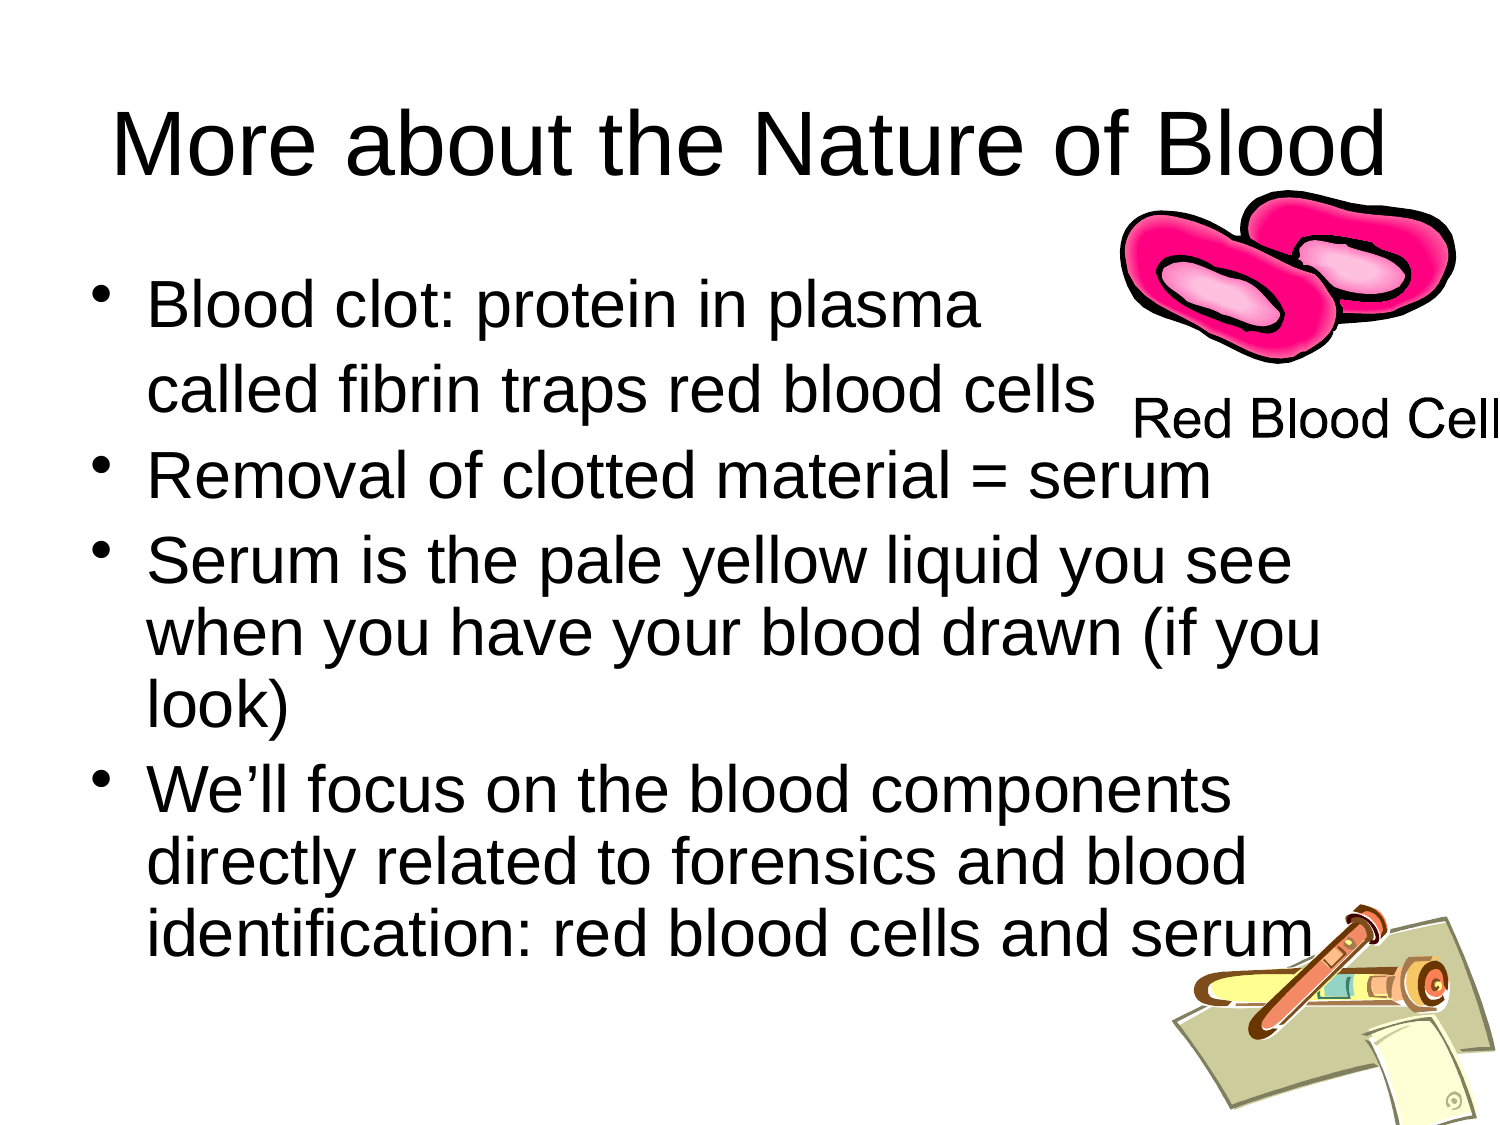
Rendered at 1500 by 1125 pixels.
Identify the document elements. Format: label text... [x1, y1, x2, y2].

title More about the Nature of Blood [75, 45, 1425, 233]
picture [1115, 174, 1500, 439]
list Blood clot: protein in plasma called fibrin traps red blood cells Removal of clotted material = serum Serum is the pale yellow liquid you see when you have your blood drawn (if you look) We’ll focus on the blood components directly related to forensics and blood identification: red blood cells and serum [75, 262, 1425, 1005]
picture [1171, 899, 1500, 1125]
